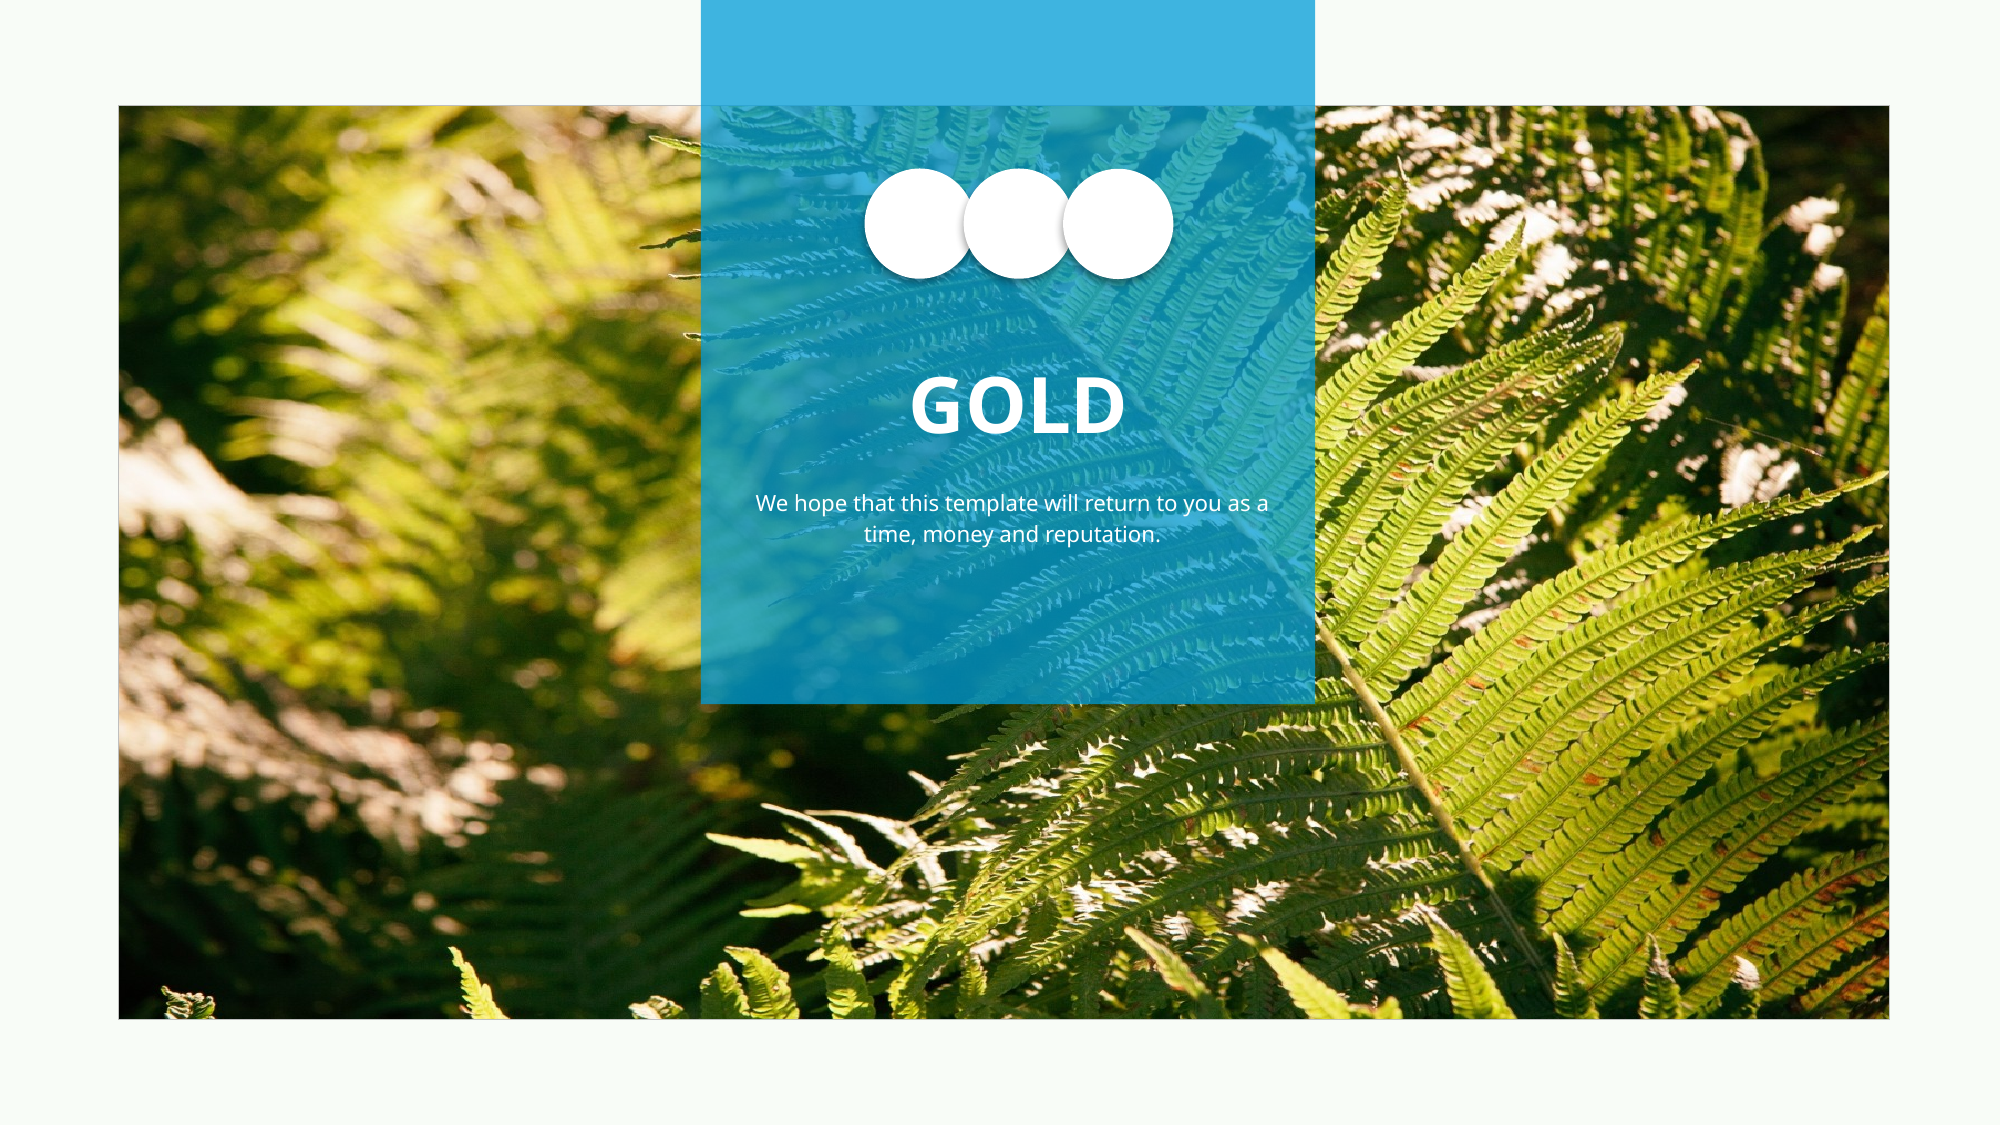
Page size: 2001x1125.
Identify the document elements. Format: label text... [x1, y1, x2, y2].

text_box [863, 167, 968, 280]
text_box [962, 167, 1067, 280]
text_box [117, 105, 1891, 1020]
text_box [1062, 167, 1175, 281]
text_box [700, 457, 1316, 705]
text_box We hope that this template will return to you as a time, money and reputation. [726, 476, 1300, 555]
text_box GOLD [664, 348, 1373, 457]
text_box [700, 0, 1316, 348]
